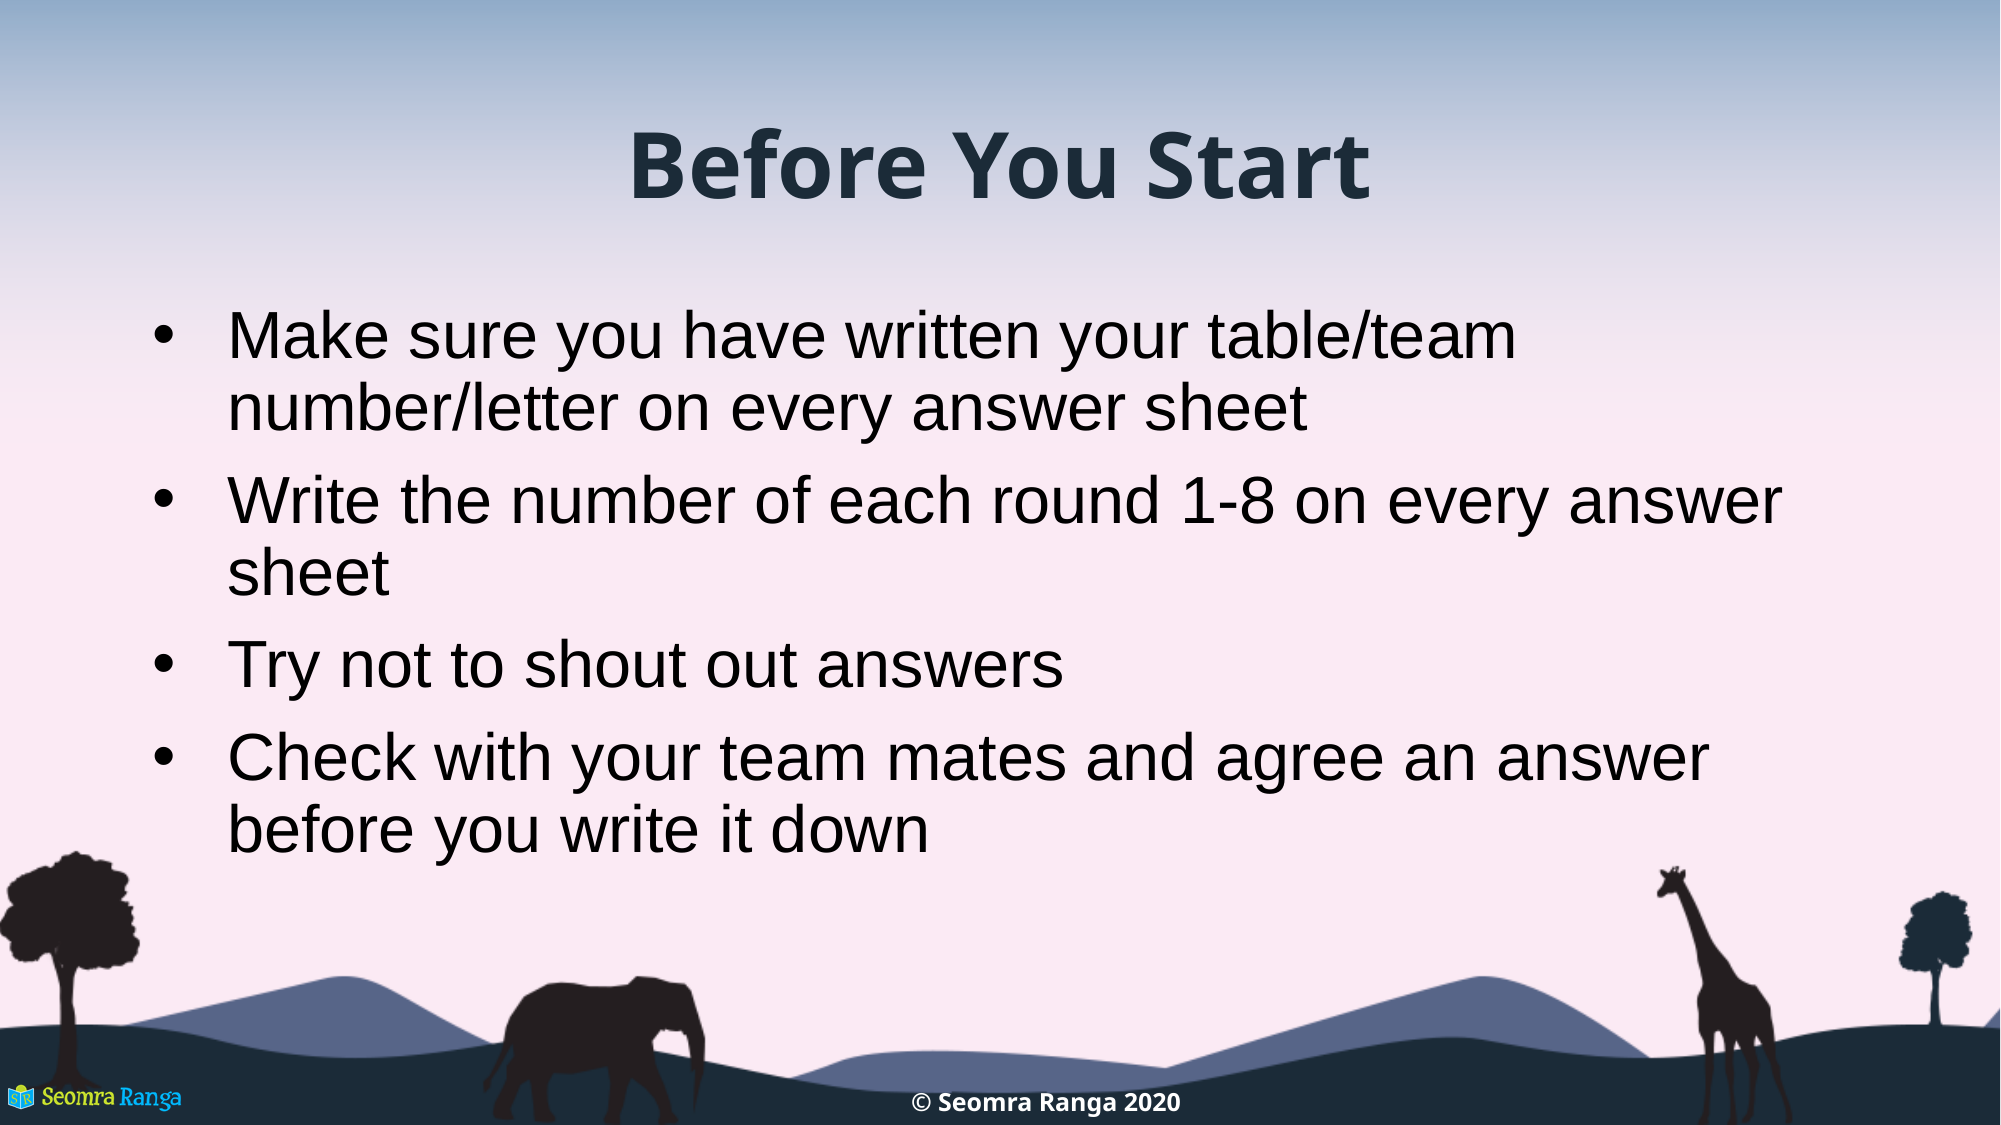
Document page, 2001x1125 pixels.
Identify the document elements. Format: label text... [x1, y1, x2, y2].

list Make sure you have written your table/team number/letter on every answer sheet Write the number of each round 1-8 on every answer sheet Try not to shout out answers Check with your team mates and agree an answer before you write it down [137, 293, 1863, 1014]
text_box © Seomra Ranga 2020 www.seomraranga.com [762, 1079, 1330, 1125]
title Before You Start [137, 59, 1863, 278]
picture [0, 0, 2001, 1125]
